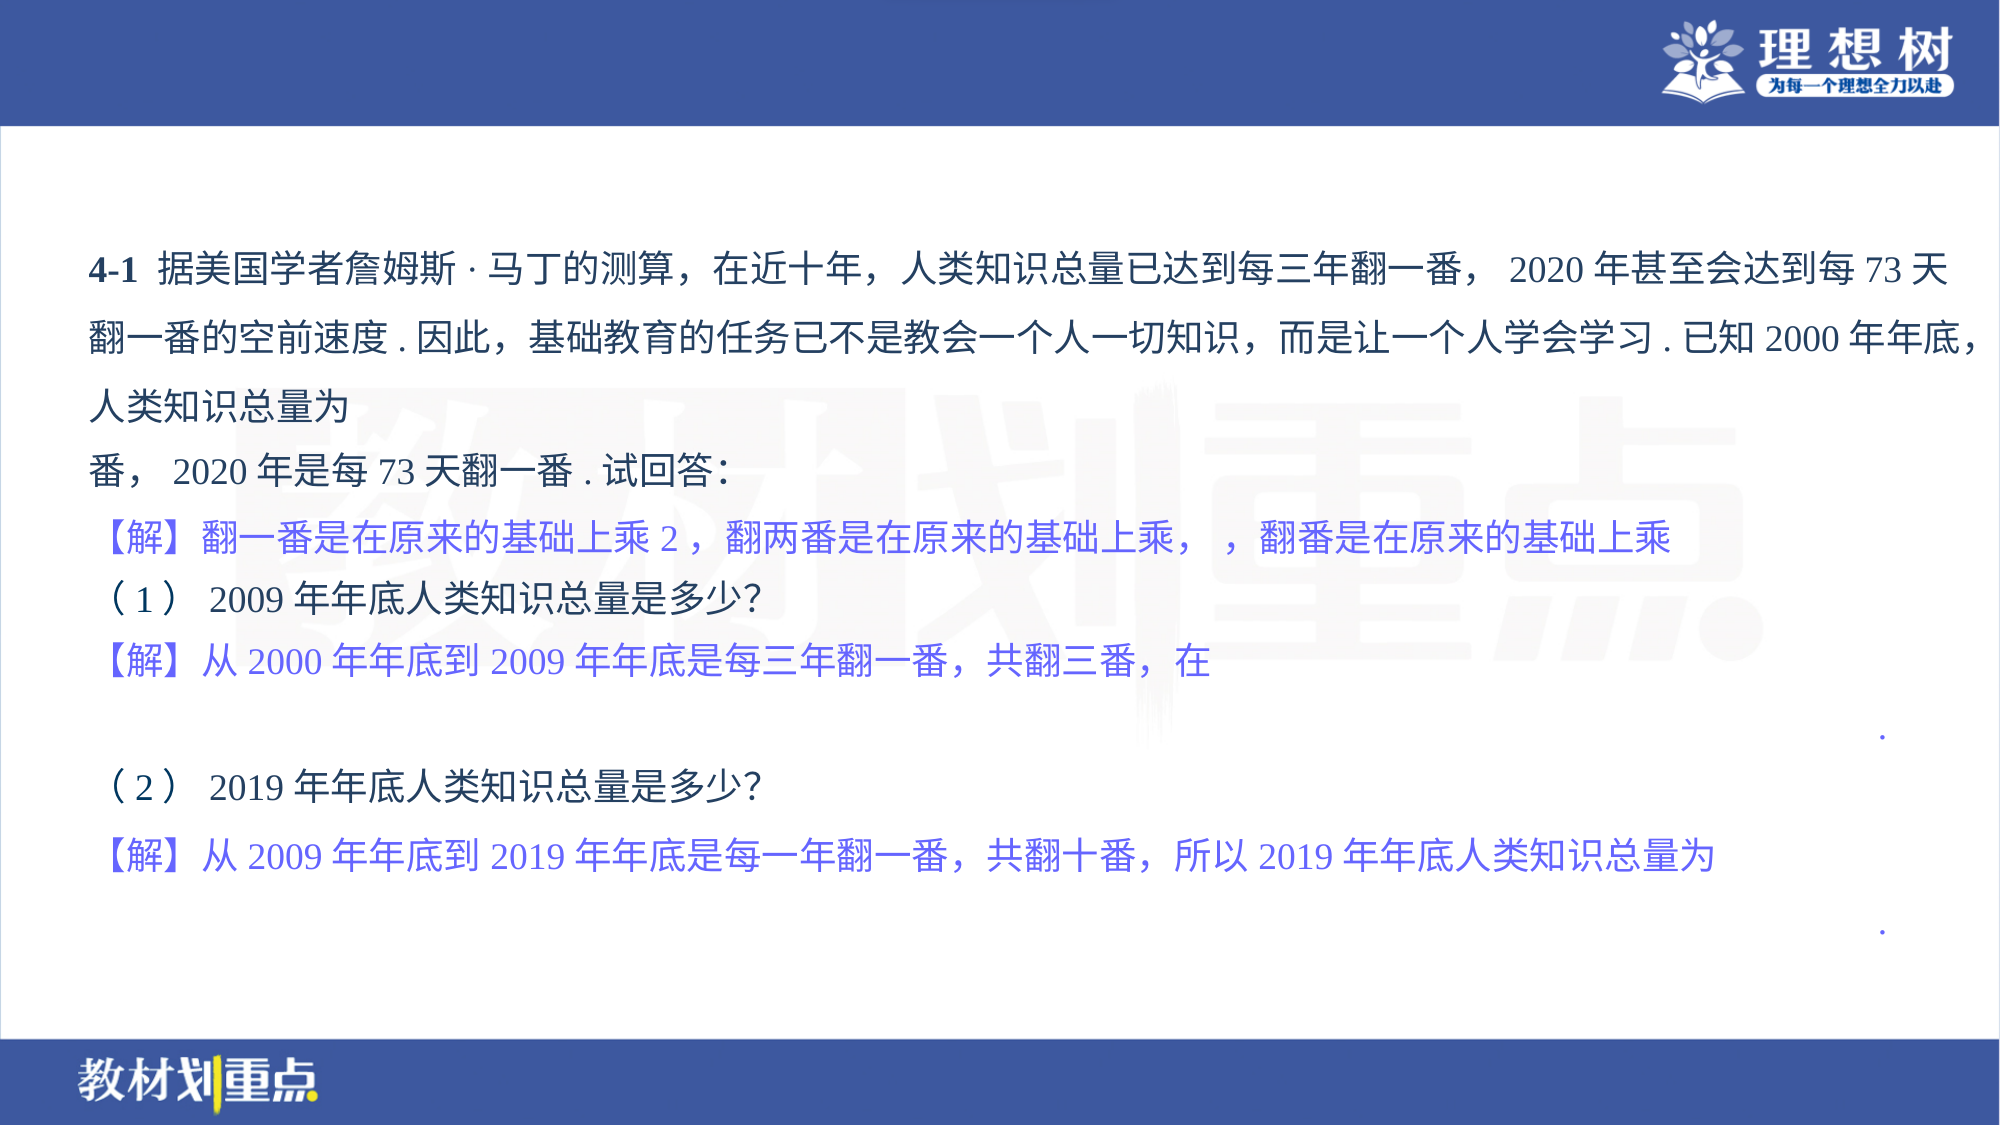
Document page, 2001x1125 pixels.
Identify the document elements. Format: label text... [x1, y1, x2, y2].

text_box （1）2009年年底人类知识总量是多少？ [88, 553, 1911, 614]
picture [0, 0, 2000, 1125]
text_box （2）2019年年底人类知识总量是多少？ [88, 741, 1911, 802]
